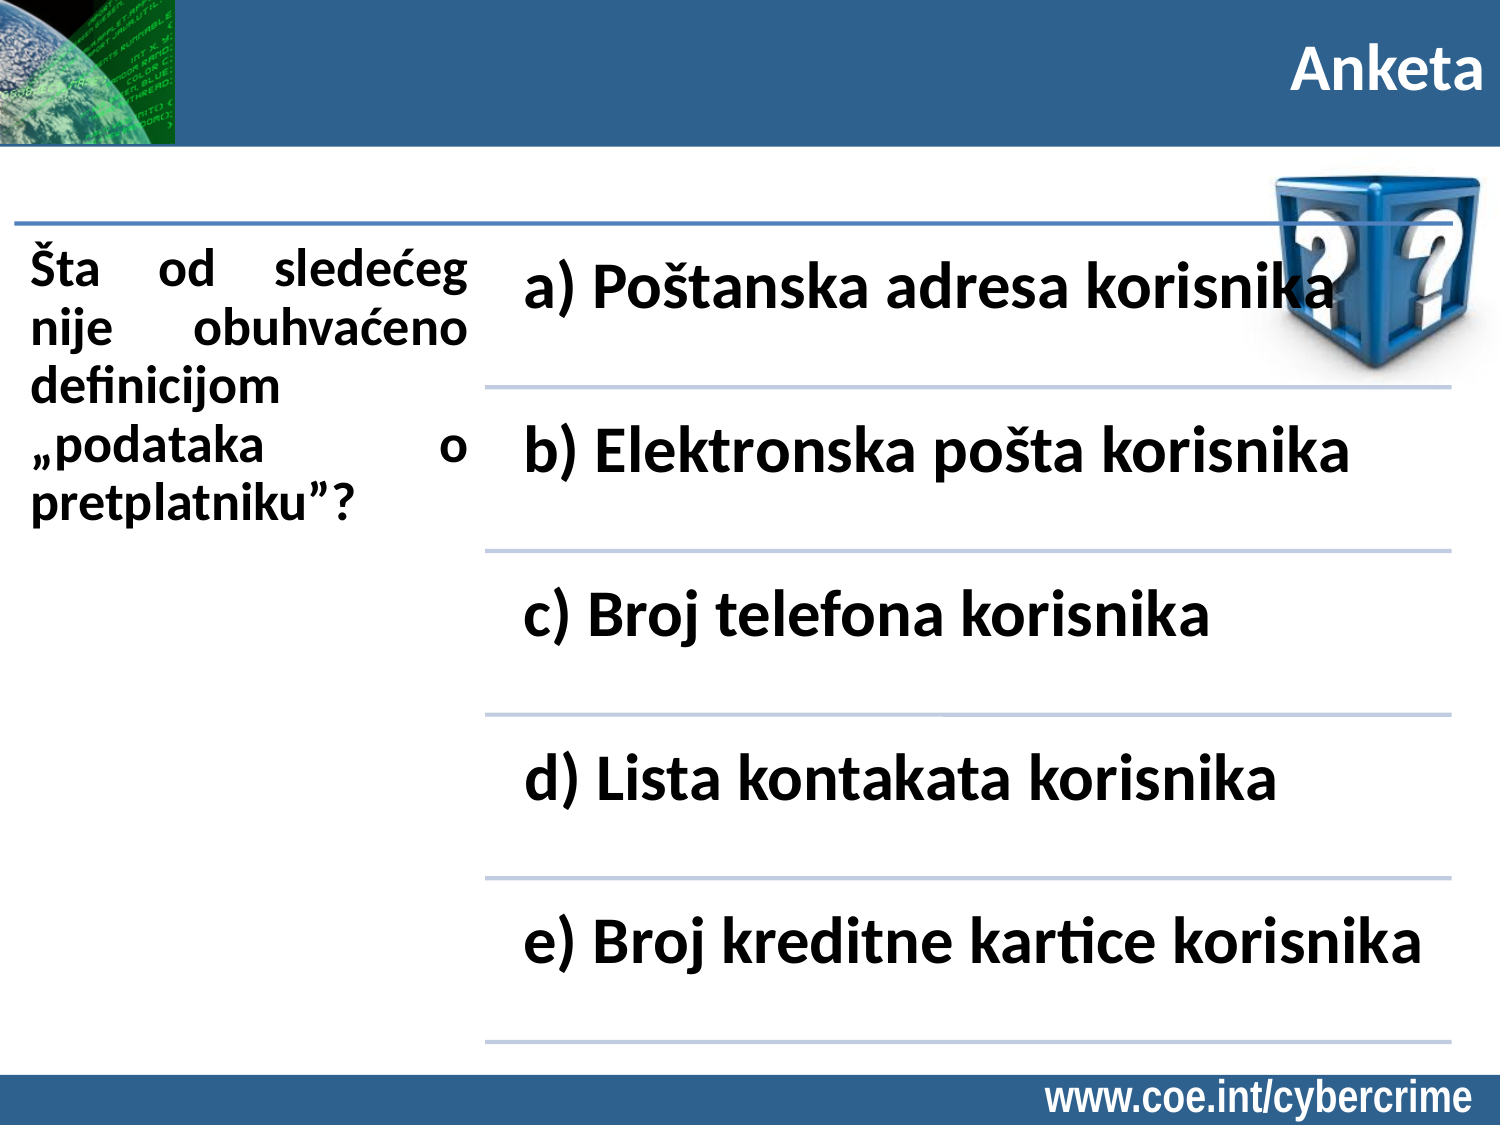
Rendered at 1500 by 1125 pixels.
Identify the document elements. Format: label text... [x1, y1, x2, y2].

picture [0, 0, 175, 144]
text_box [0, 1073, 1030, 1125]
picture [1227, 115, 1500, 406]
text_box www.coe.int/cybercrime [1030, 1059, 1500, 1125]
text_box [14, 222, 1454, 1053]
text_box Anketa [177, 0, 1500, 149]
